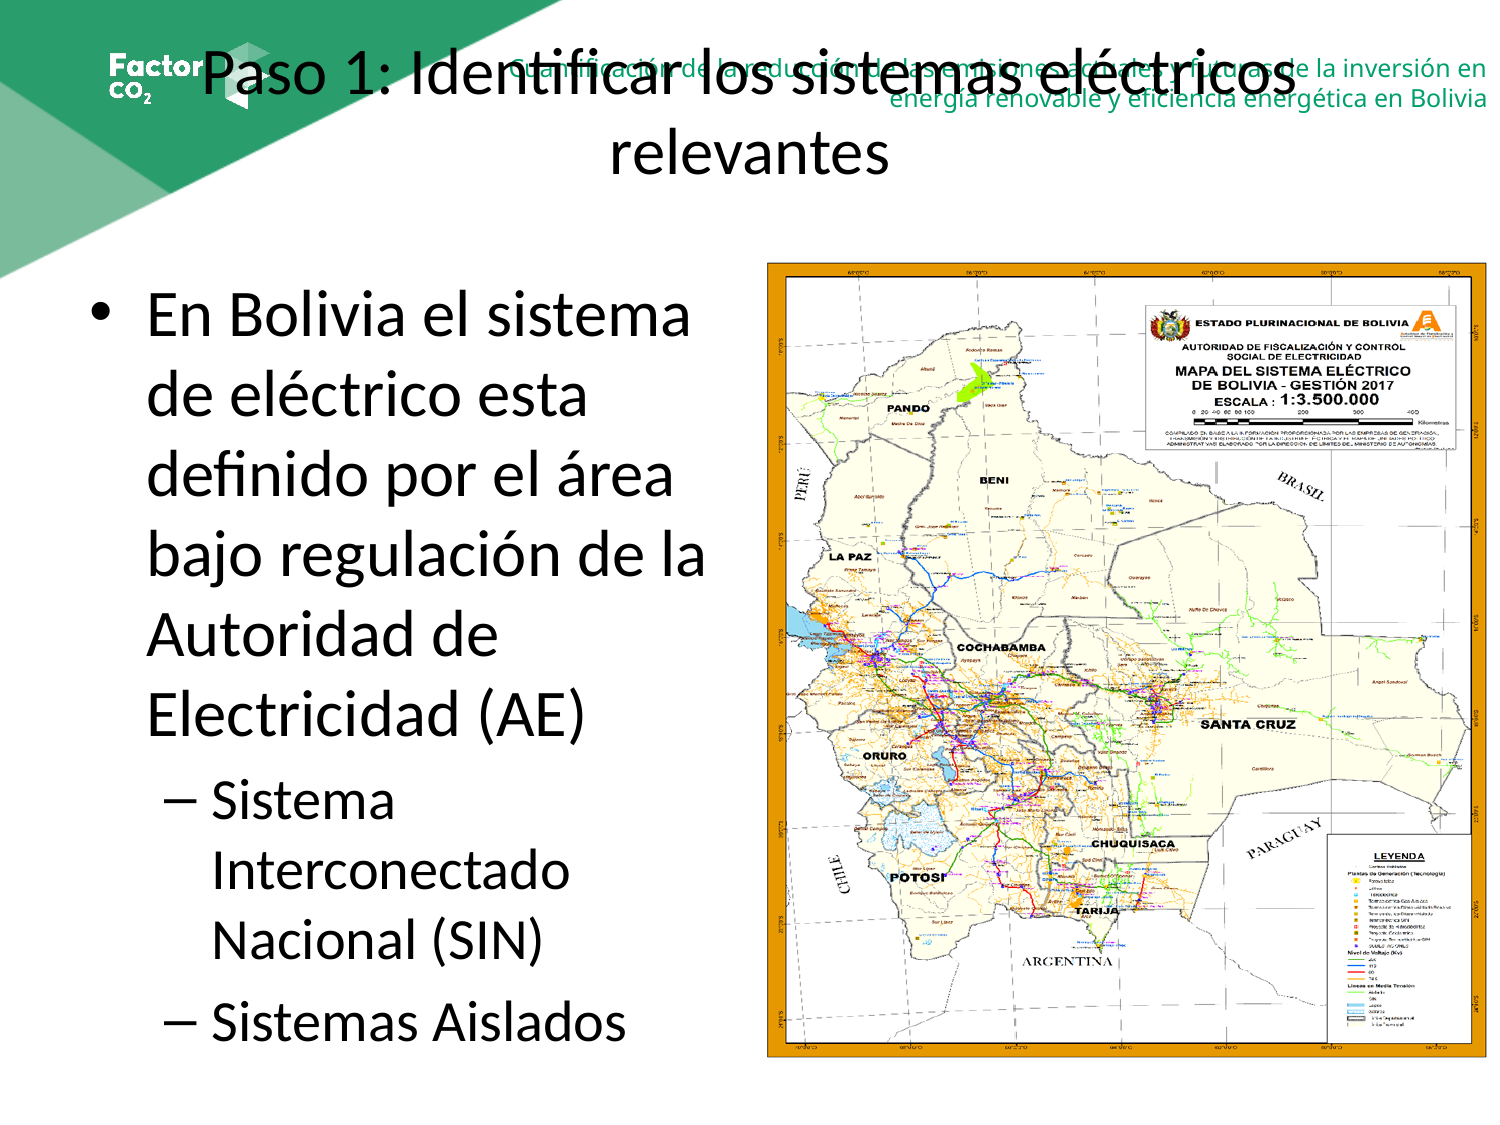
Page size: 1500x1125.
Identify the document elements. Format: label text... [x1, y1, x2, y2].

list En Bolivia el sistema de eléctrico esta definido por el área bajo regulación de la Autoridad de Electricidad (AE) Sistema Interconectado Nacional (SIN) Sistemas Aislados [75, 262, 709, 1071]
title Paso 1: Identificar los sistemas eléctricos relevantes [75, 20, 1425, 209]
picture [0, 0, 1500, 1125]
